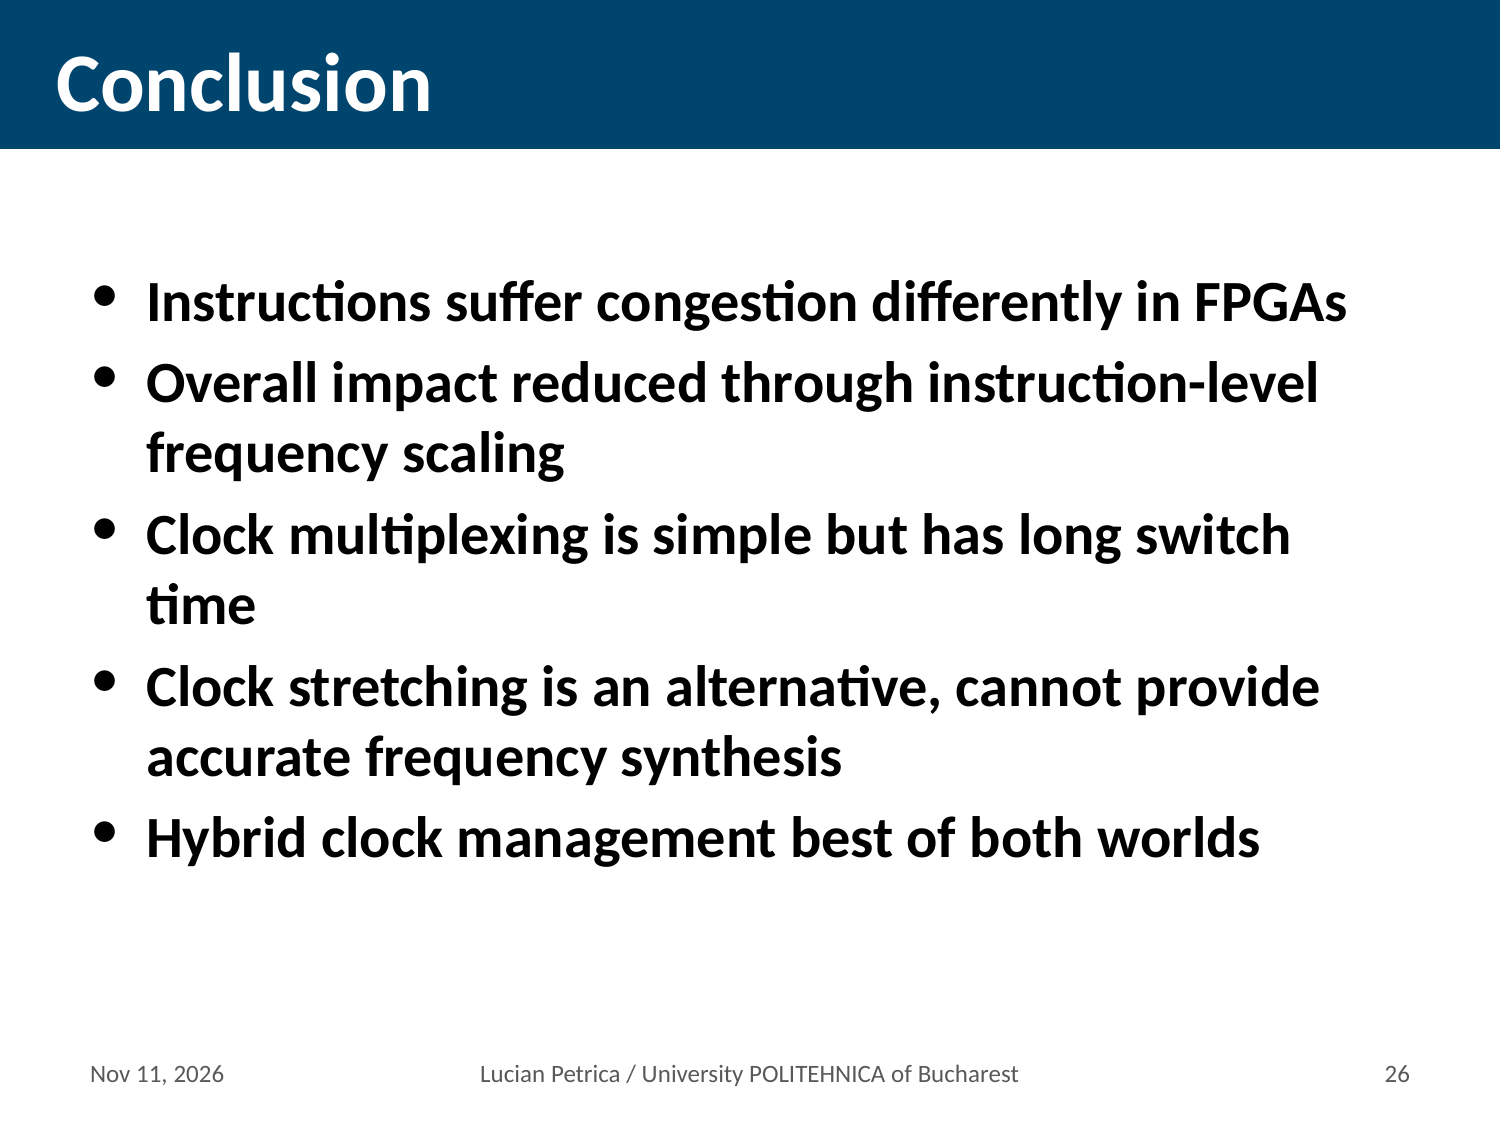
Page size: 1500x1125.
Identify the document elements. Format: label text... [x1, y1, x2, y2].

list Instructions suffer congestion differently in FPGAs Overall impact reduced through instruction-level frequency scaling Clock multiplexing is simple but has long switch time Clock stretching is an alternative, cannot provide accurate frequency synthesis Hybrid clock management best of both worlds [75, 255, 1425, 917]
slide_number 25 [1246, 1042, 1425, 1103]
title Conclusion [41, 15, 1459, 142]
slide_number 11-Mar-15 [75, 1042, 254, 1103]
footer Lucian Petrica / University POLITEHNICA of Bucharest [277, 1042, 1223, 1103]
